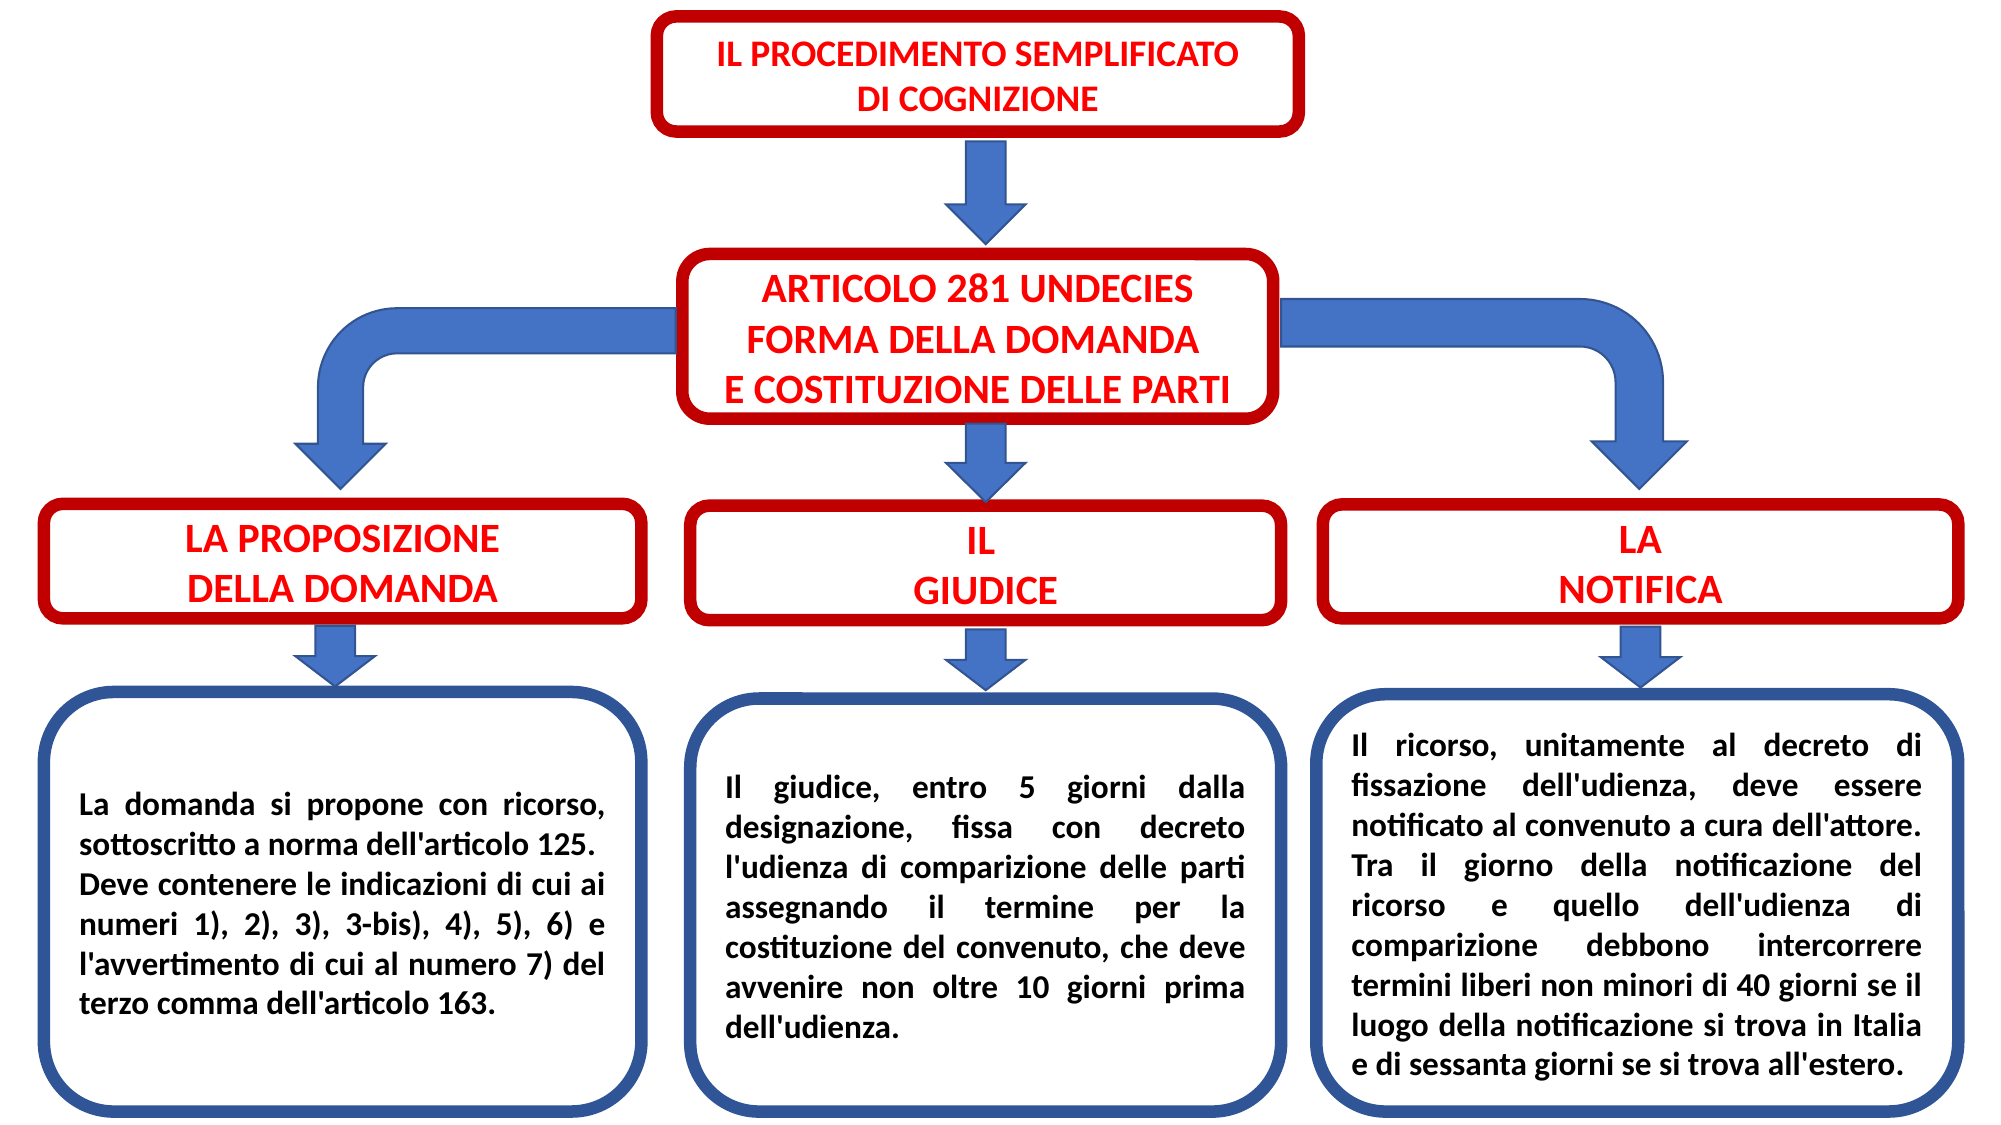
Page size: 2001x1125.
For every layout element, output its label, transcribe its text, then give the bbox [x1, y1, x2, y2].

text_box IL GIUDICE [689, 504, 1283, 622]
text_box [1597, 625, 1684, 689]
text_box [1280, 297, 1690, 491]
text_box [943, 422, 1029, 504]
text_box La domanda si propone con ricorso, sottoscritto a norma dell'articolo 125. Deve contenere le indicazioni di cui ai numeri 1), 2), 3), 3-bis), 4), 5), 6) e l'avvertimento di cui al numero 7) del terzo comma dell'articolo 163. [42, 690, 643, 1113]
text_box [943, 140, 1028, 246]
text_box [292, 624, 378, 688]
text_box IL PROCEDIMENTO SEMPLIFICATO DI COGNIZIONE [655, 15, 1300, 133]
text_box [942, 628, 1029, 692]
text_box [292, 307, 677, 491]
text_box Il ricorso, unitamente al decreto di fissazione dell'udienza, deve essere notificato al convenuto a cura dell'attore. Tra il giorno della notificazione del ricorso e quello dell'udienza di comparizione debbono intercorrere termini liberi non minori di 40 giorni se il luogo della notificazione si trova in Italia e di sessanta giorni se si trova all'estero. [1315, 693, 1960, 1113]
text_box LA PROPOSIZIONE DELLA DOMANDA [42, 502, 643, 620]
text_box LA NOTIFICA [1321, 503, 1960, 620]
text_box Il giudice, entro 5 giorni dalla designazione, fissa con decreto l'udienza di comparizione delle parti assegnando il termine per la costituzione del convenuto, che deve avvenire non oltre 10 giorni prima dell'udienza. [689, 697, 1283, 1113]
text_box ARTICOLO 281 UNDECIES FORMA DELLA DOMANDA E COSTITUZIONE DELLE PARTI [681, 252, 1275, 420]
